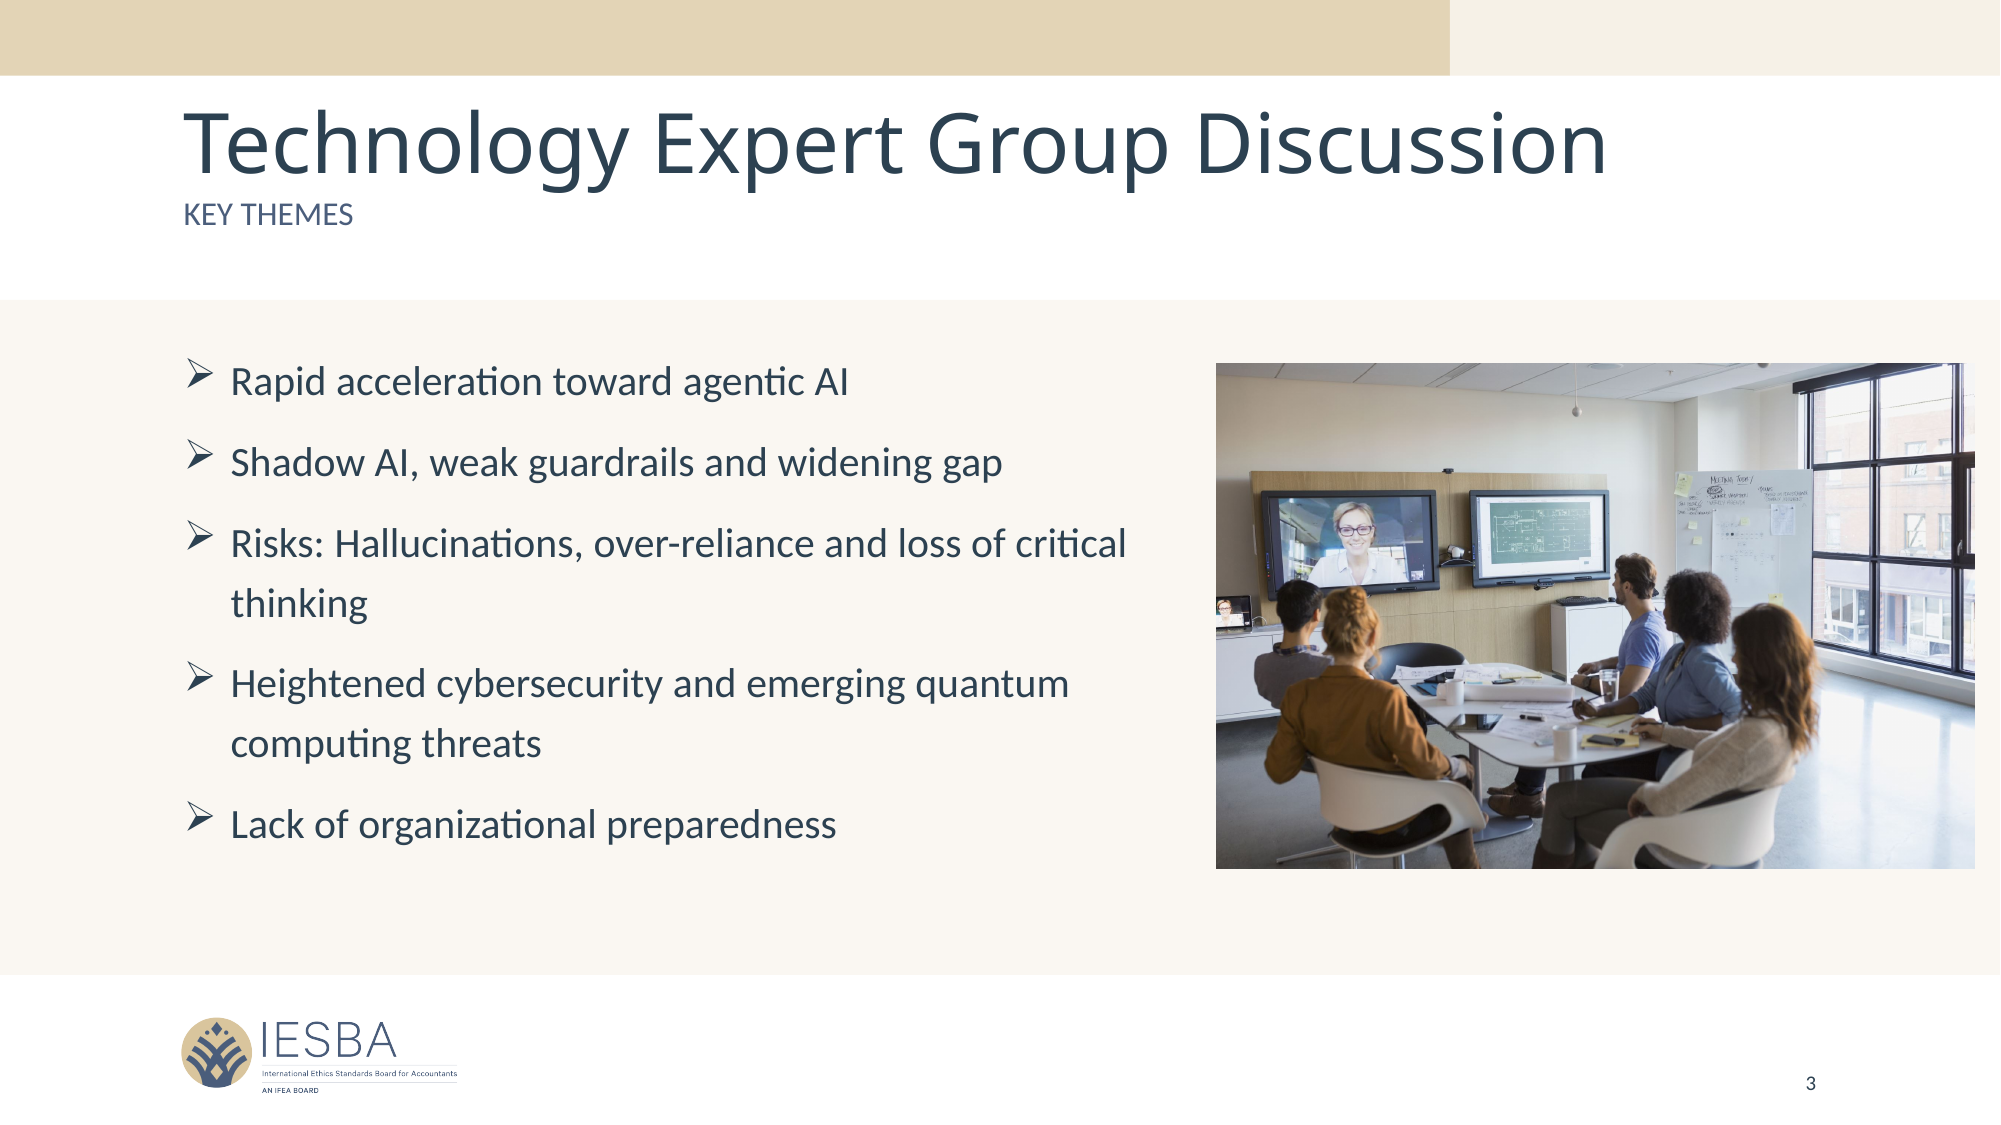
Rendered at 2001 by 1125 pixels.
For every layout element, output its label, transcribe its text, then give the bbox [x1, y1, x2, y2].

title Technology Expert Group Discussion [168, 93, 1832, 185]
slide_number 3 [1760, 1039, 1832, 1125]
list Rapid acceleration toward agentic AI Shadow AI, weak guardrails and widening gap Risks: Hallucinations, over-reliance and loss of critical thinking Heightened cybersecurity and emerging quantum computing threats Lack of organizational preparedness [168, 336, 1186, 975]
picture [168, 1001, 475, 1111]
picture [1215, 362, 1976, 870]
list Key themes [168, 189, 1832, 273]
